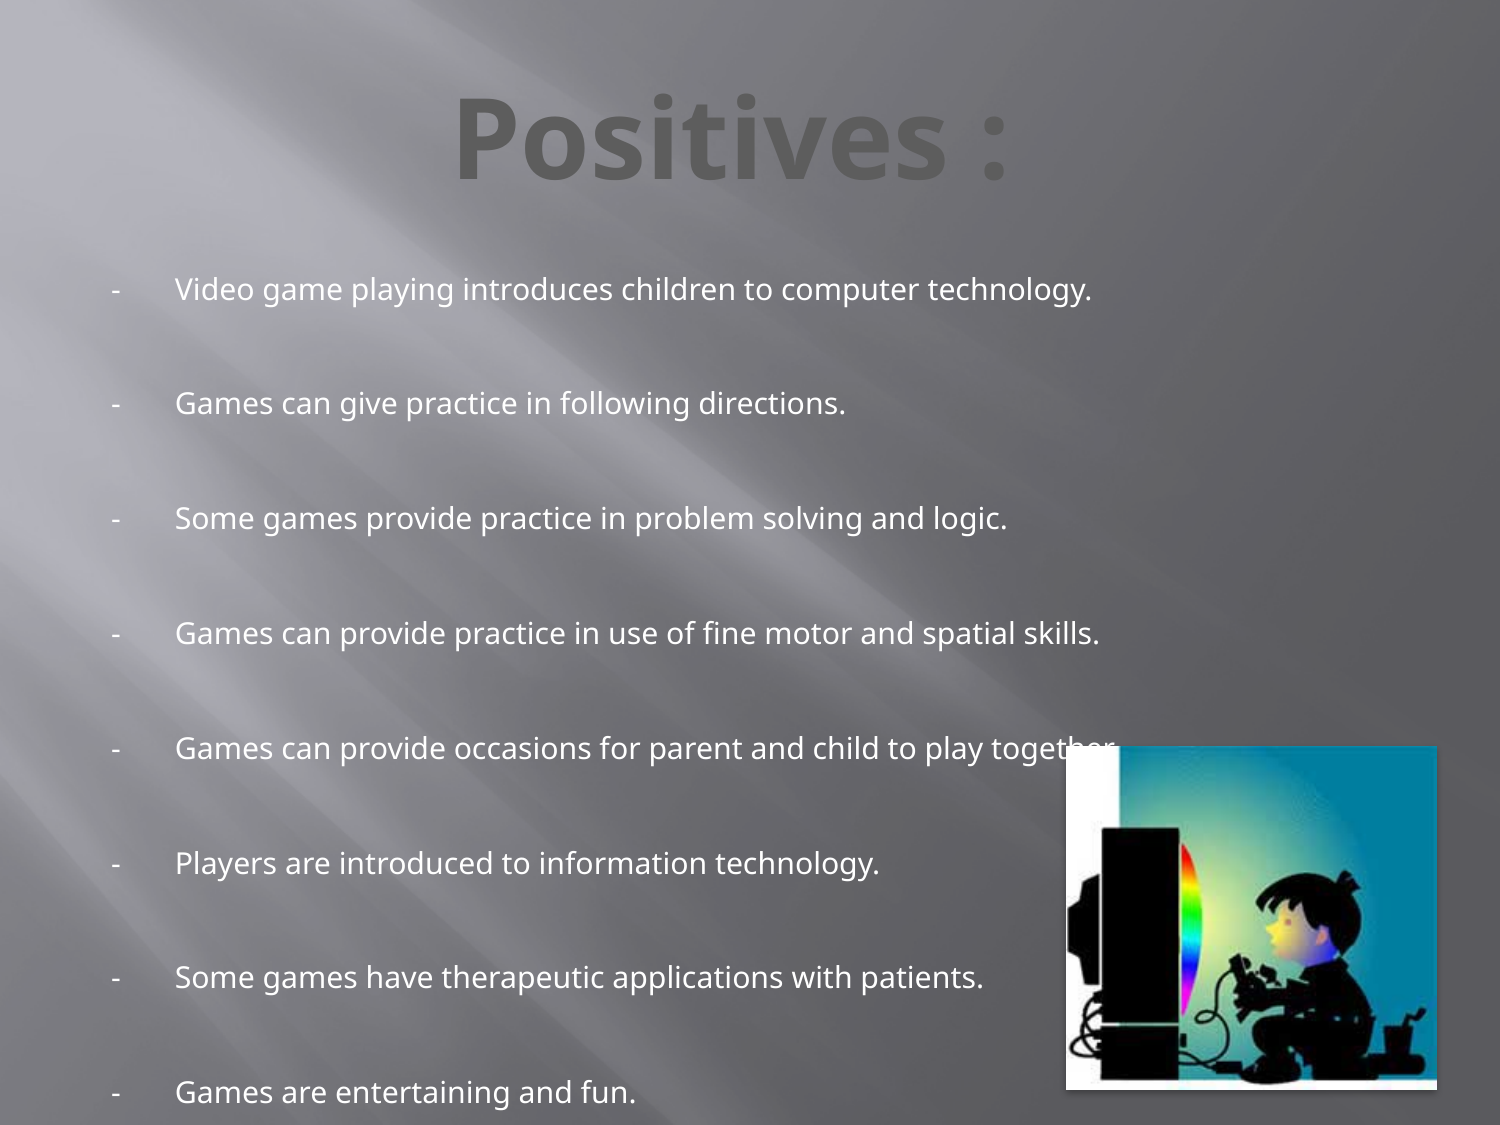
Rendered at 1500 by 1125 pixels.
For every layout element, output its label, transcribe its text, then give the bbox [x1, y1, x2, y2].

picture [1433, 1058, 1437, 1069]
picture [1066, 745, 1437, 1091]
list - Video game playing introduces children to computer technology. - Games can give practice in following directions. - Some games provide practice in problem solving and logic. - Games can provide practice in use of fine motor and spatial skills. - Games can provide occasions for parent and child to play together. - Players are introduced to information technology. - Some games have therapeutic applications with patients. - Games are entertaining and fun. [75, 262, 1425, 1125]
text_box Positives : [435, 59, 1027, 210]
